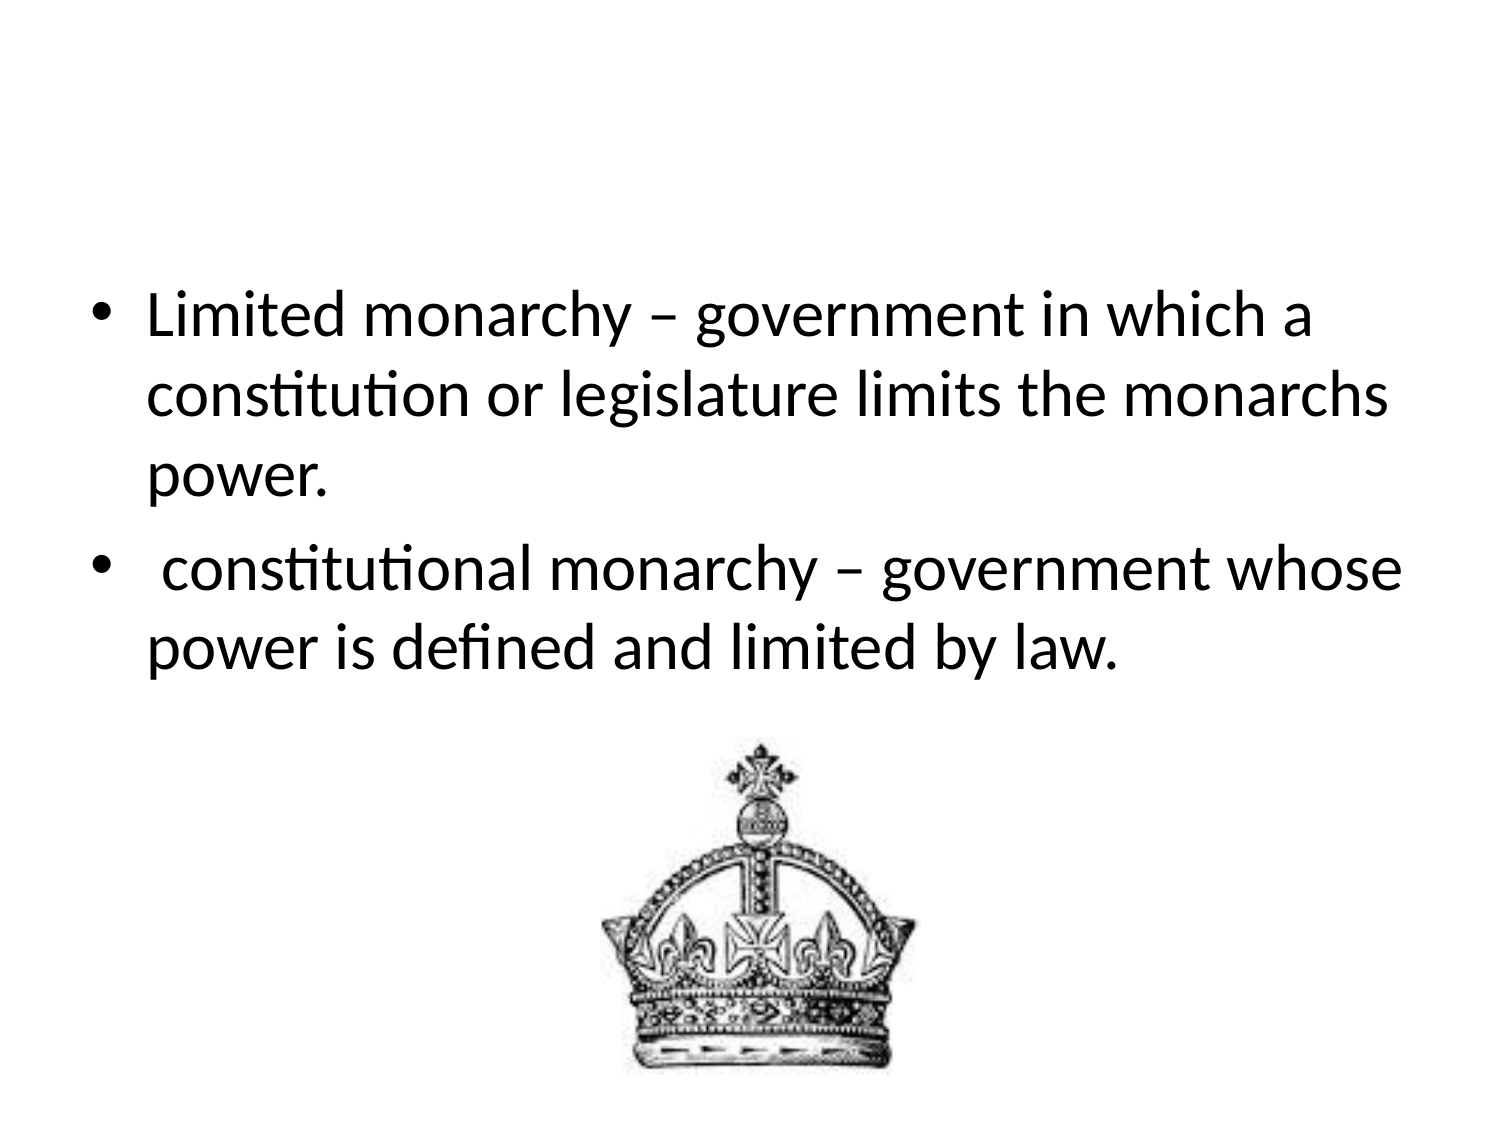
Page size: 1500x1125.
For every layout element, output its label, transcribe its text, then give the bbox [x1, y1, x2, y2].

picture [599, 737, 921, 1076]
list Limited monarchy – government in which a constitution or legislature limits the monarchs power. constitutional monarchy – government whose power is defined and limited by law. [75, 262, 1425, 1005]
